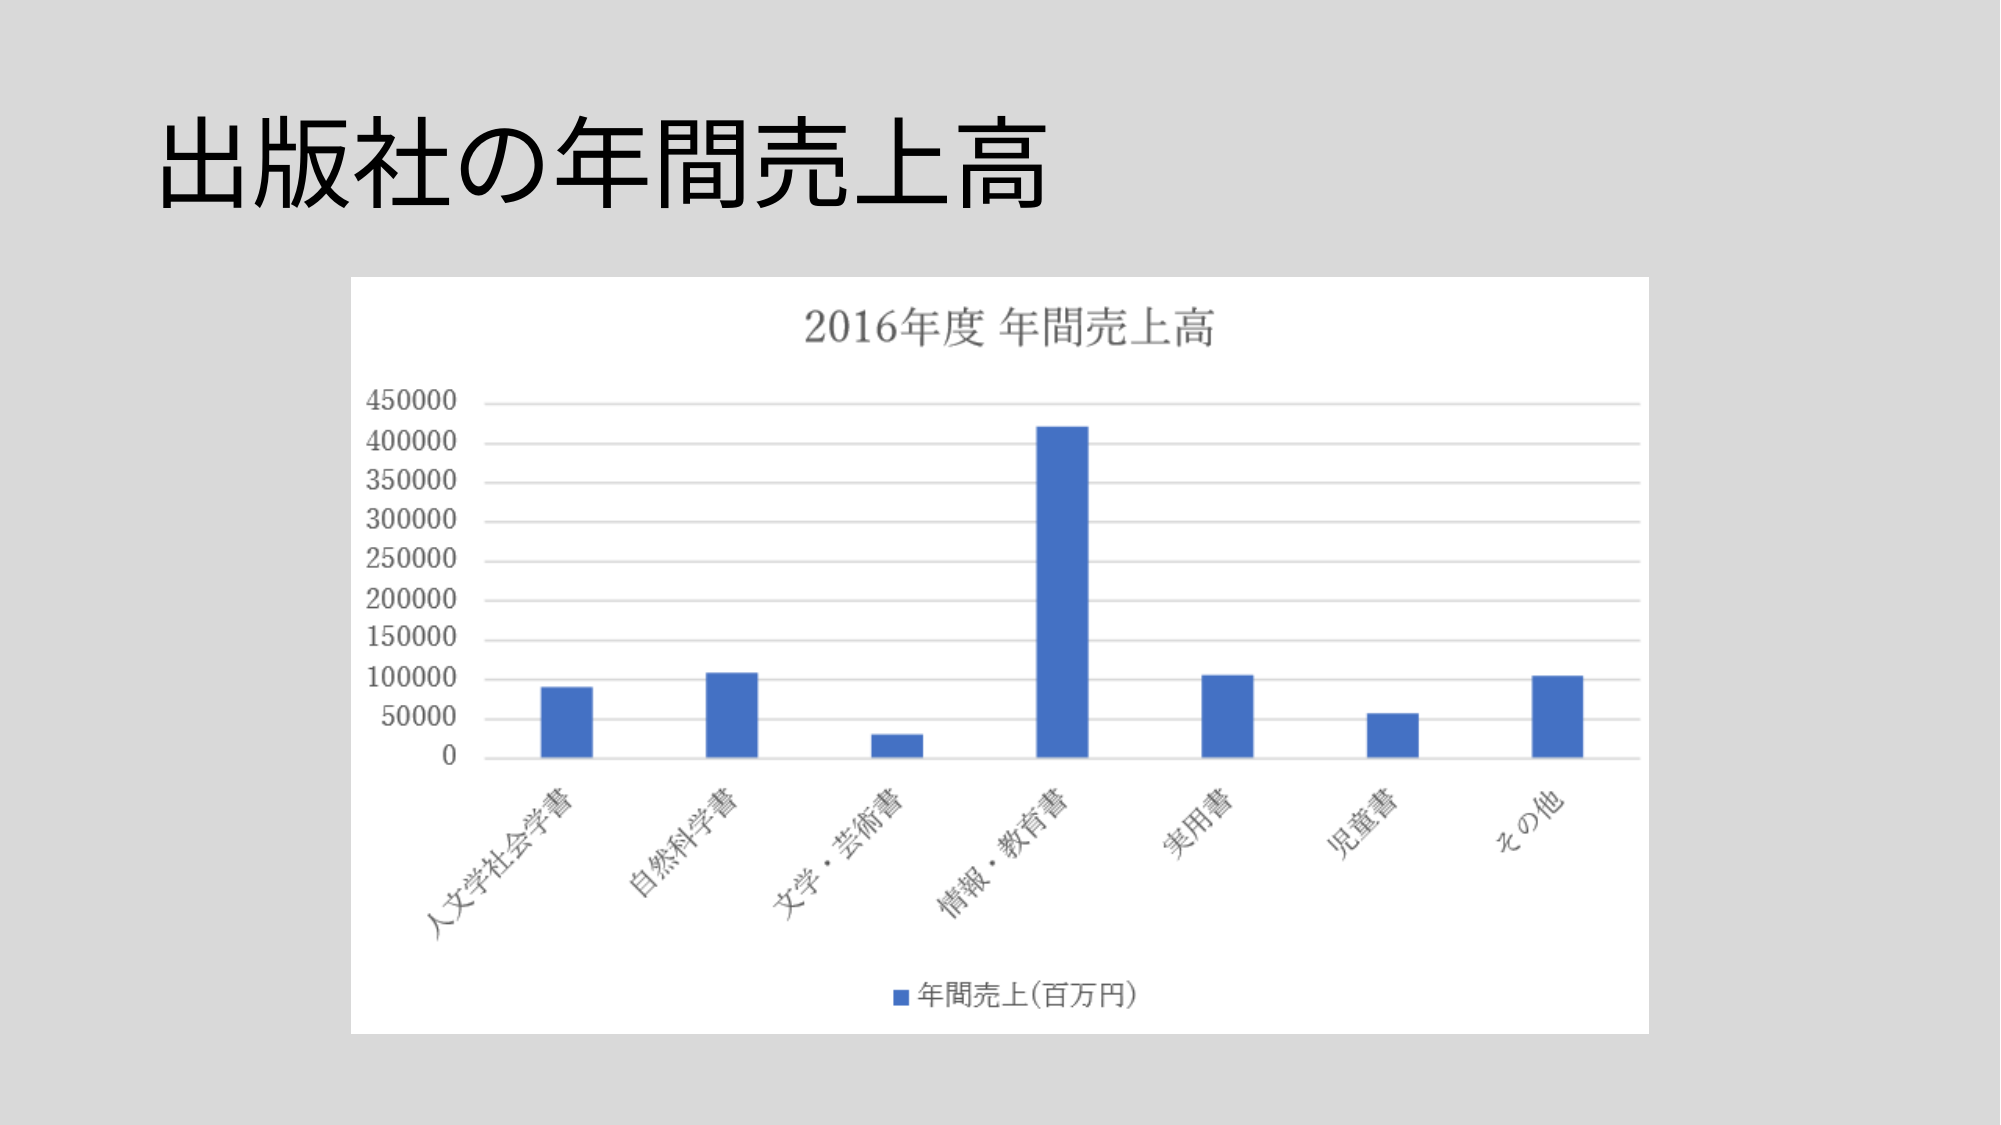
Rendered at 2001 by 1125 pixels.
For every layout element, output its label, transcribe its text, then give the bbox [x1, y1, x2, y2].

title 出版社の年間売上高 [137, 59, 1863, 278]
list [351, 277, 1649, 1034]
